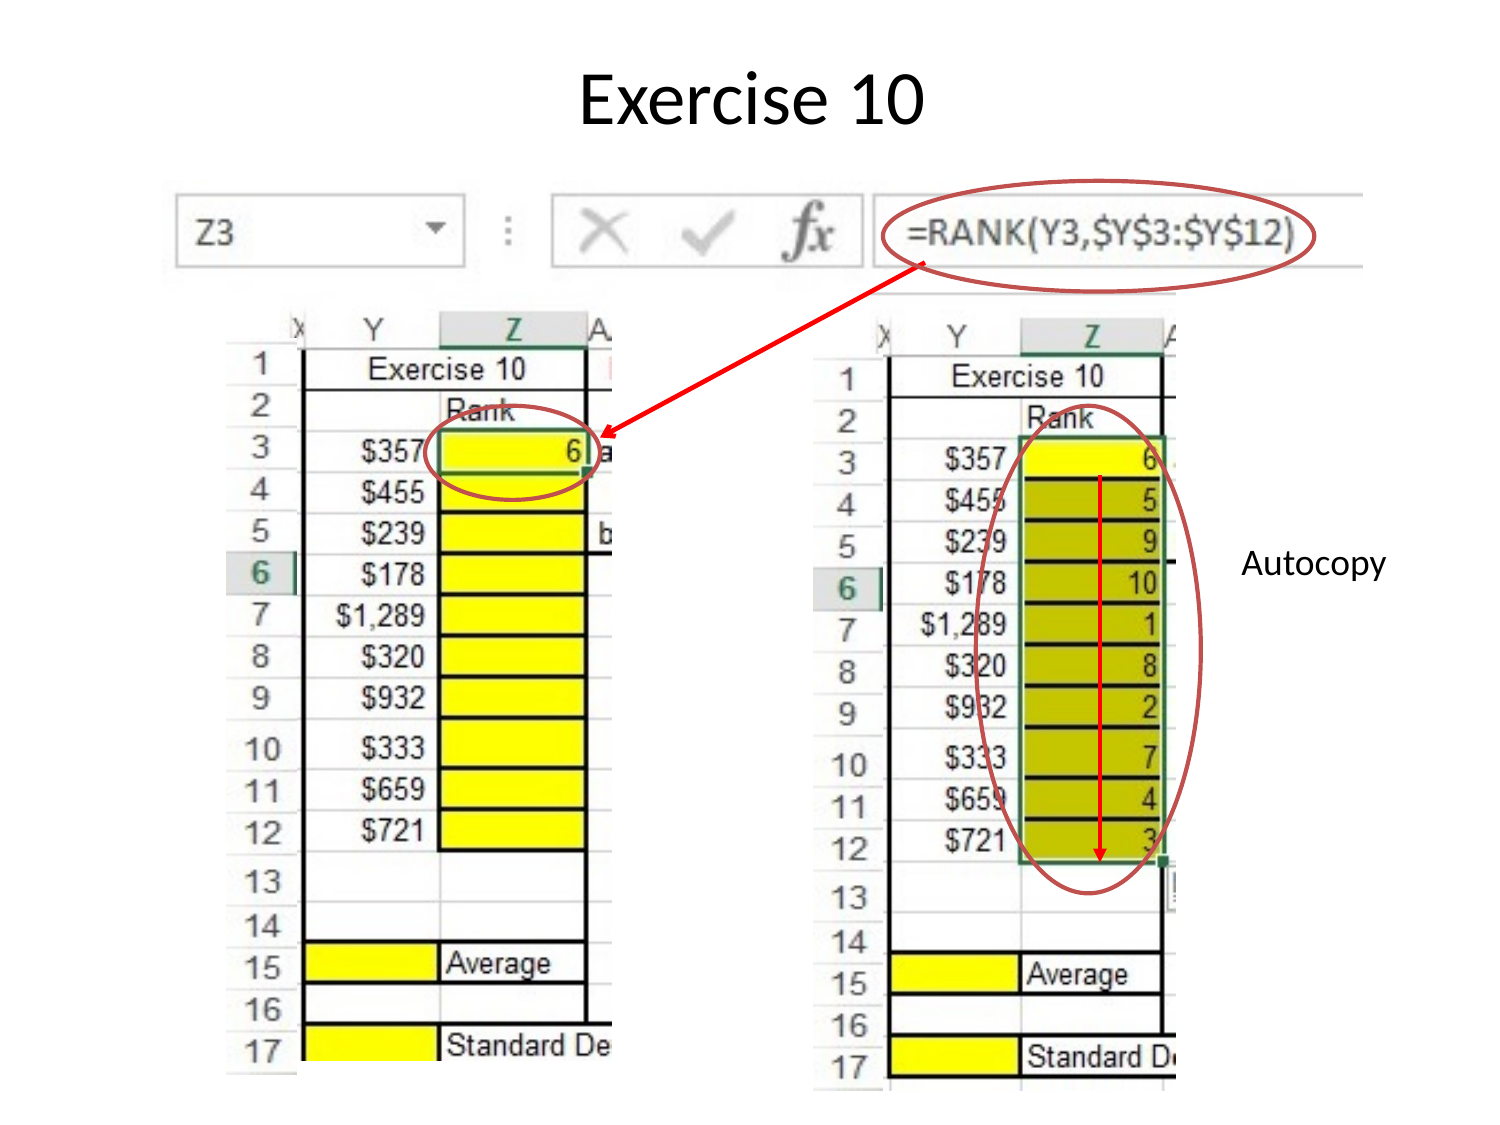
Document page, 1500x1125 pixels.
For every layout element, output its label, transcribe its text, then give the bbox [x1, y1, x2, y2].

picture [88, 180, 1363, 1091]
text_box [1181, 504, 1203, 795]
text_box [599, 262, 926, 438]
text_box Autocopy [1226, 530, 1402, 591]
text_box Exercise 10 [551, 30, 953, 157]
title rank [75, 138, 1426, 326]
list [278, 299, 612, 1062]
picture [226, 338, 297, 1075]
